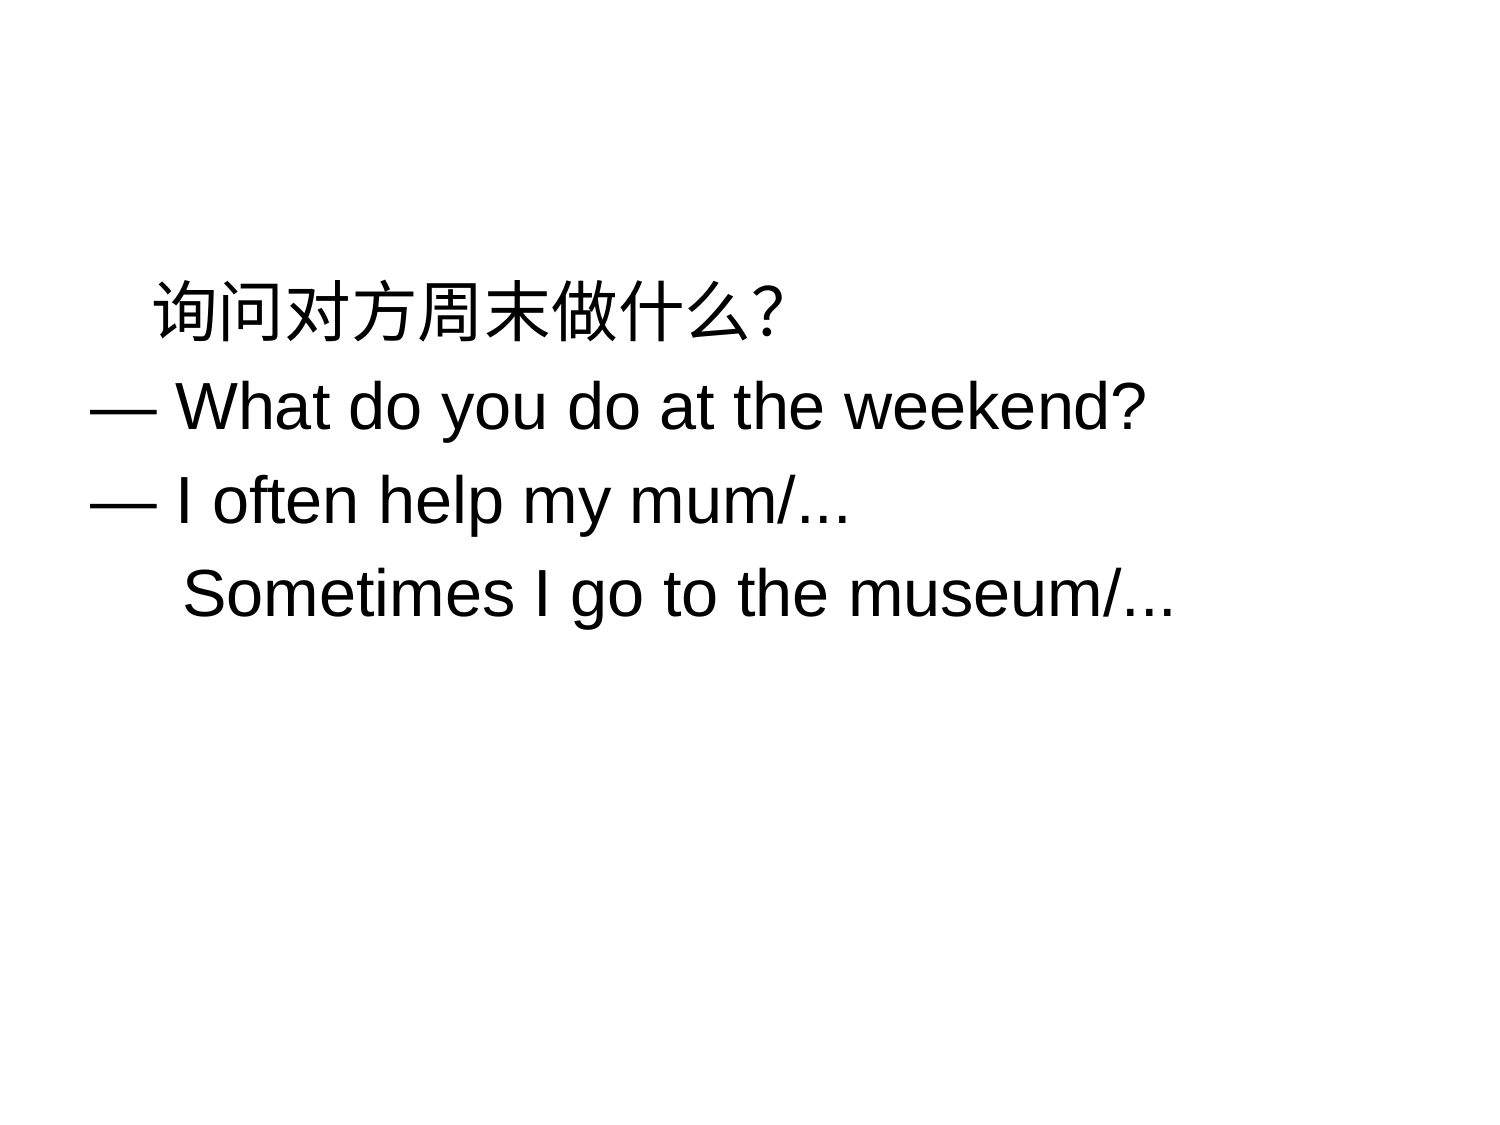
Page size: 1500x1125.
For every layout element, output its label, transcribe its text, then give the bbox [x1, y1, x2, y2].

list 询问对方周末做什么？ — What do you do at the weekend? — I often help my mum/... Sometimes I go to the museum/... [74, 262, 1426, 1006]
